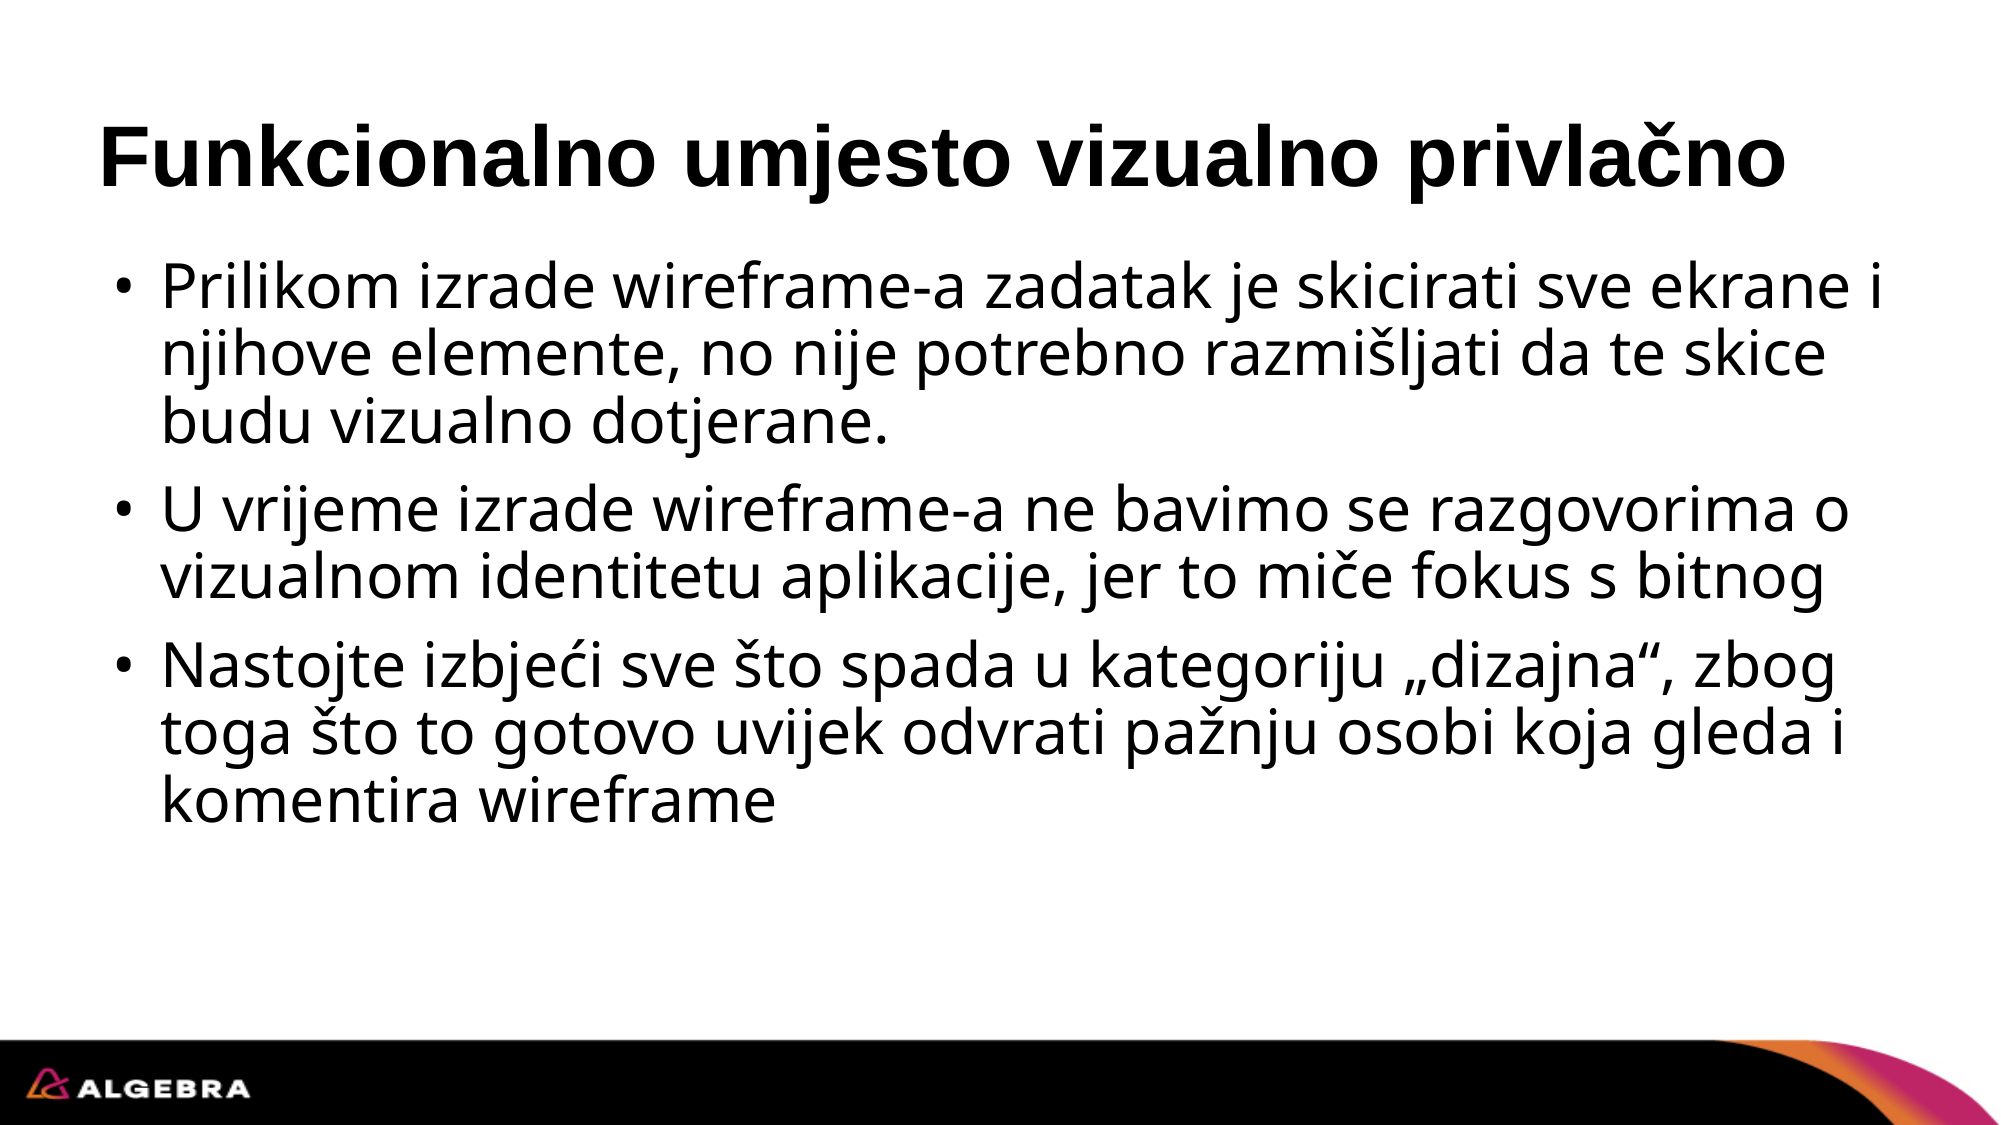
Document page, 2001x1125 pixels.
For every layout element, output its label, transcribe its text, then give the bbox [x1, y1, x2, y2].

list Prilikom izrade wireframe-a zadatak je skicirati sve ekrane i njihove elemente, no nije potrebno razmišljati da te skice budu vizualno dotjerane. U vrijeme izrade wireframe-a ne bavimo se razgovorima o vizualnom identitetu aplikacije, jer to miče fokus s bitnog Nastojte izbjeći sve što spada u kategoriju „dizajna“, zbog toga što to gotovo uvijek odvrati pažnju osobi koja gleda i komentira wireframe [98, 246, 1908, 991]
title Funkcionalno umjesto vizualno privlačno [98, 81, 1910, 213]
picture [0, 0, 2001, 1125]
